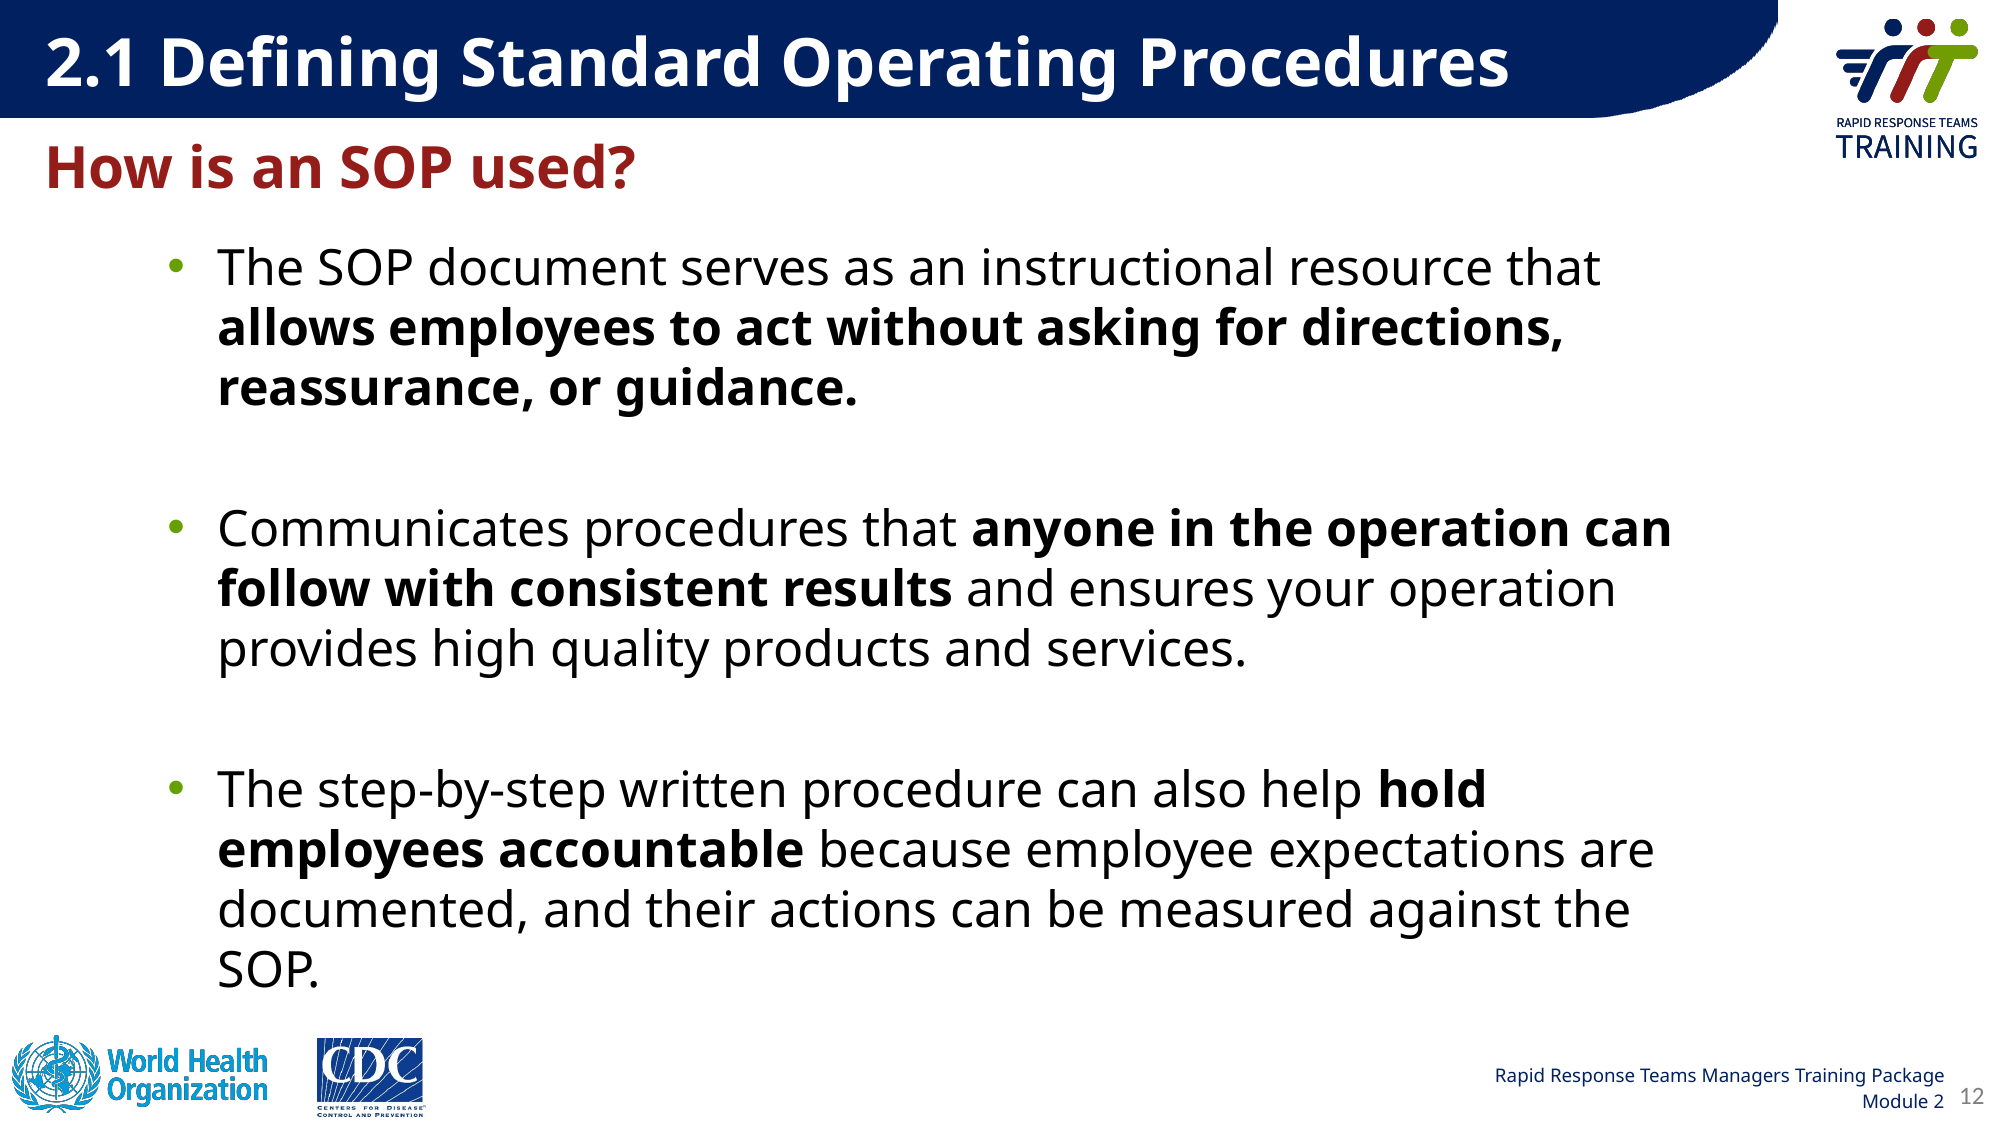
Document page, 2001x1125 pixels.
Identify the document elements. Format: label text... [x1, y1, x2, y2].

picture [12, 1083, 48, 1113]
picture [36, 1088, 78, 1105]
text_box 2.1 Defining Standard Operating Procedures [37, 11, 1564, 118]
picture [317, 1038, 426, 1117]
picture [1835, 19, 1978, 167]
picture [22, 1062, 26, 1077]
picture [34, 1054, 43, 1078]
picture [40, 1062, 47, 1070]
picture [24, 1054, 36, 1087]
picture [50, 1108, 62, 1113]
title How is an SOP used? [36, 116, 950, 224]
picture [71, 1053, 90, 1091]
picture [46, 1056, 54, 1062]
picture [30, 1083, 37, 1091]
picture [59, 1035, 267, 1113]
picture [12, 1035, 54, 1068]
list The SOP document serves as an instructional resource that allows employees to act without asking for directions, reassurance, or guidance. Communicates procedures that anyone in the operation can follow with consistent results and ensures your operation provides high quality products and services. The step-by-step written procedure can also help hold employees accountable because employee expectations are documented, and their actions can be measured against the SOP. [159, 227, 1727, 992]
picture [0, 0, 1778, 118]
slide_number 12 [1924, 1071, 2000, 1125]
